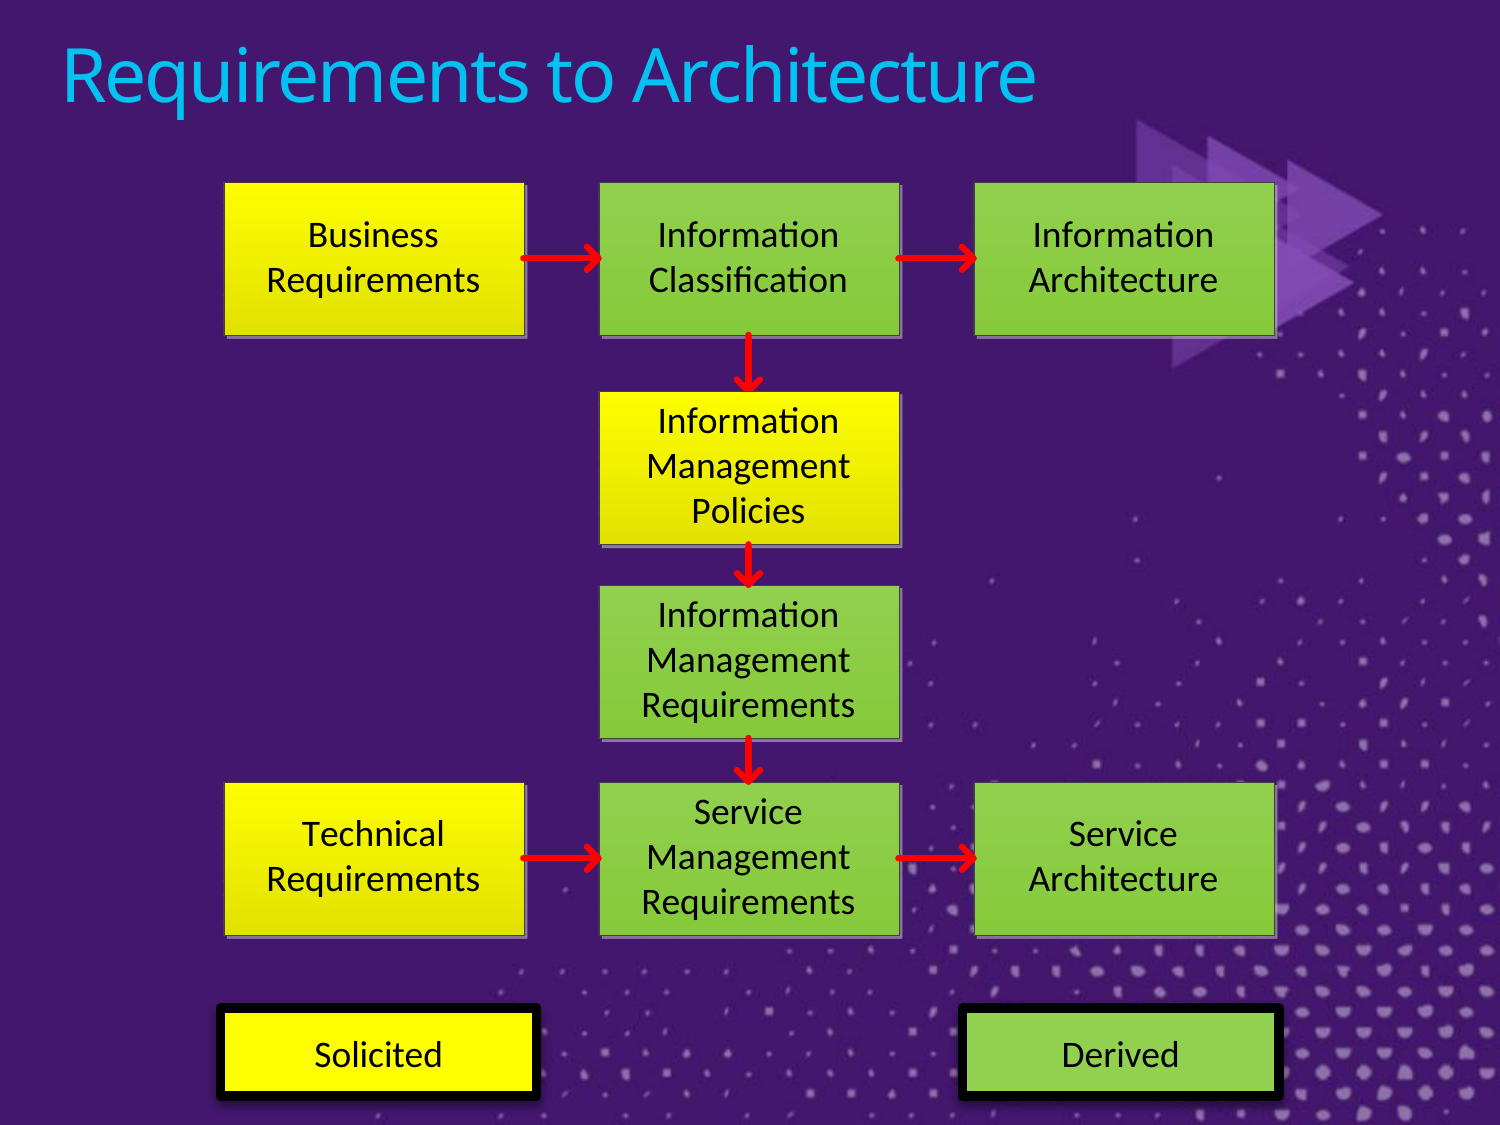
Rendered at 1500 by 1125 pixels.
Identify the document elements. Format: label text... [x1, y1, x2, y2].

picture [0, 0, 1500, 1125]
title Requirements to Architecture [60, 37, 1440, 120]
text_box Derived [962, 1008, 1280, 1097]
text_box Solicited [220, 1008, 537, 1097]
